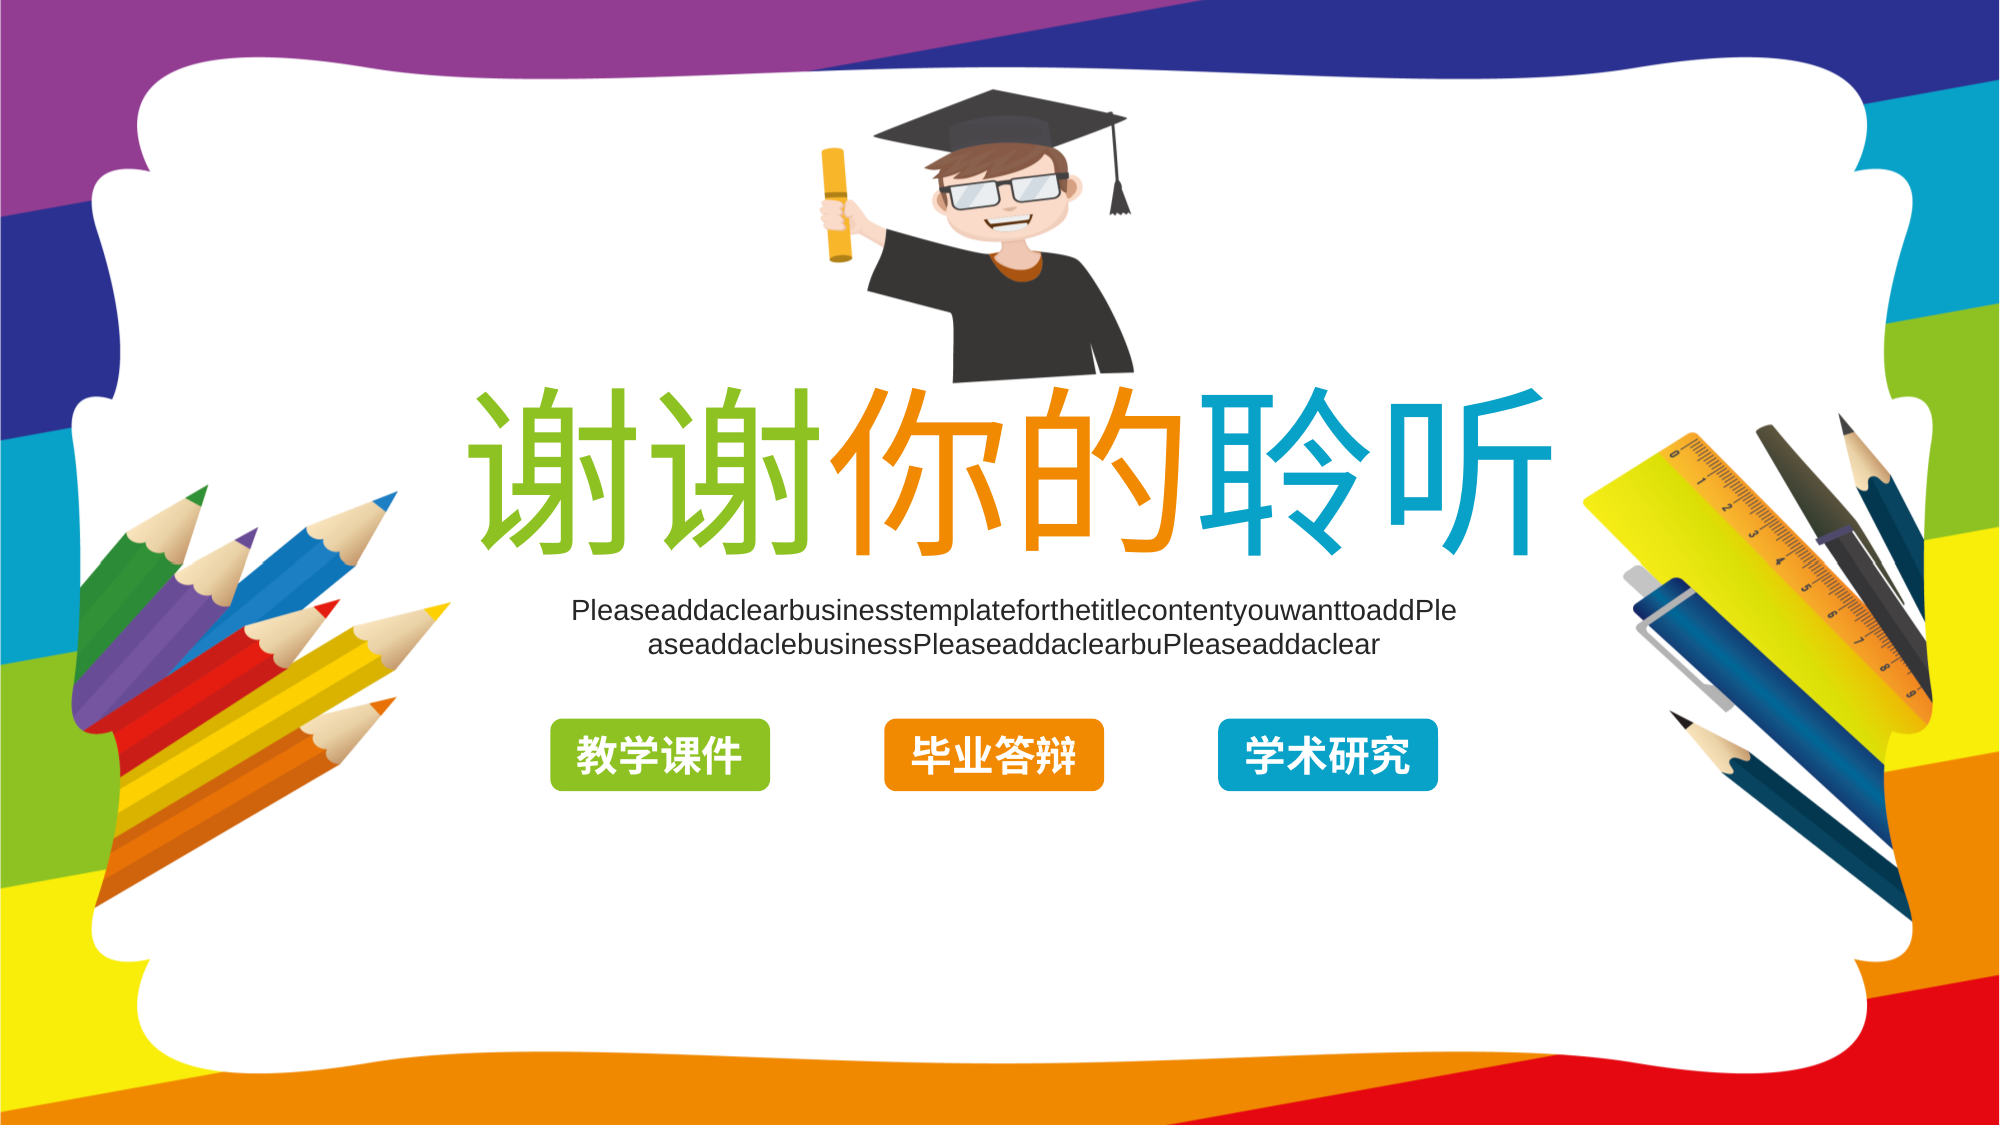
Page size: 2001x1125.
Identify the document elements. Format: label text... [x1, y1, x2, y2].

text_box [884, 718, 1105, 792]
text_box PleaseaddaclearbusinesstemplateforthetitlecontentyouwanttoaddPleaseaddaclebusinessPleaseaddaclearbuPleaseaddaclear [550, 583, 1480, 669]
text_box 谢谢你的聆听 [446, 351, 1590, 586]
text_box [1218, 718, 1439, 792]
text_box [550, 718, 771, 792]
picture [0, 0, 2000, 1125]
